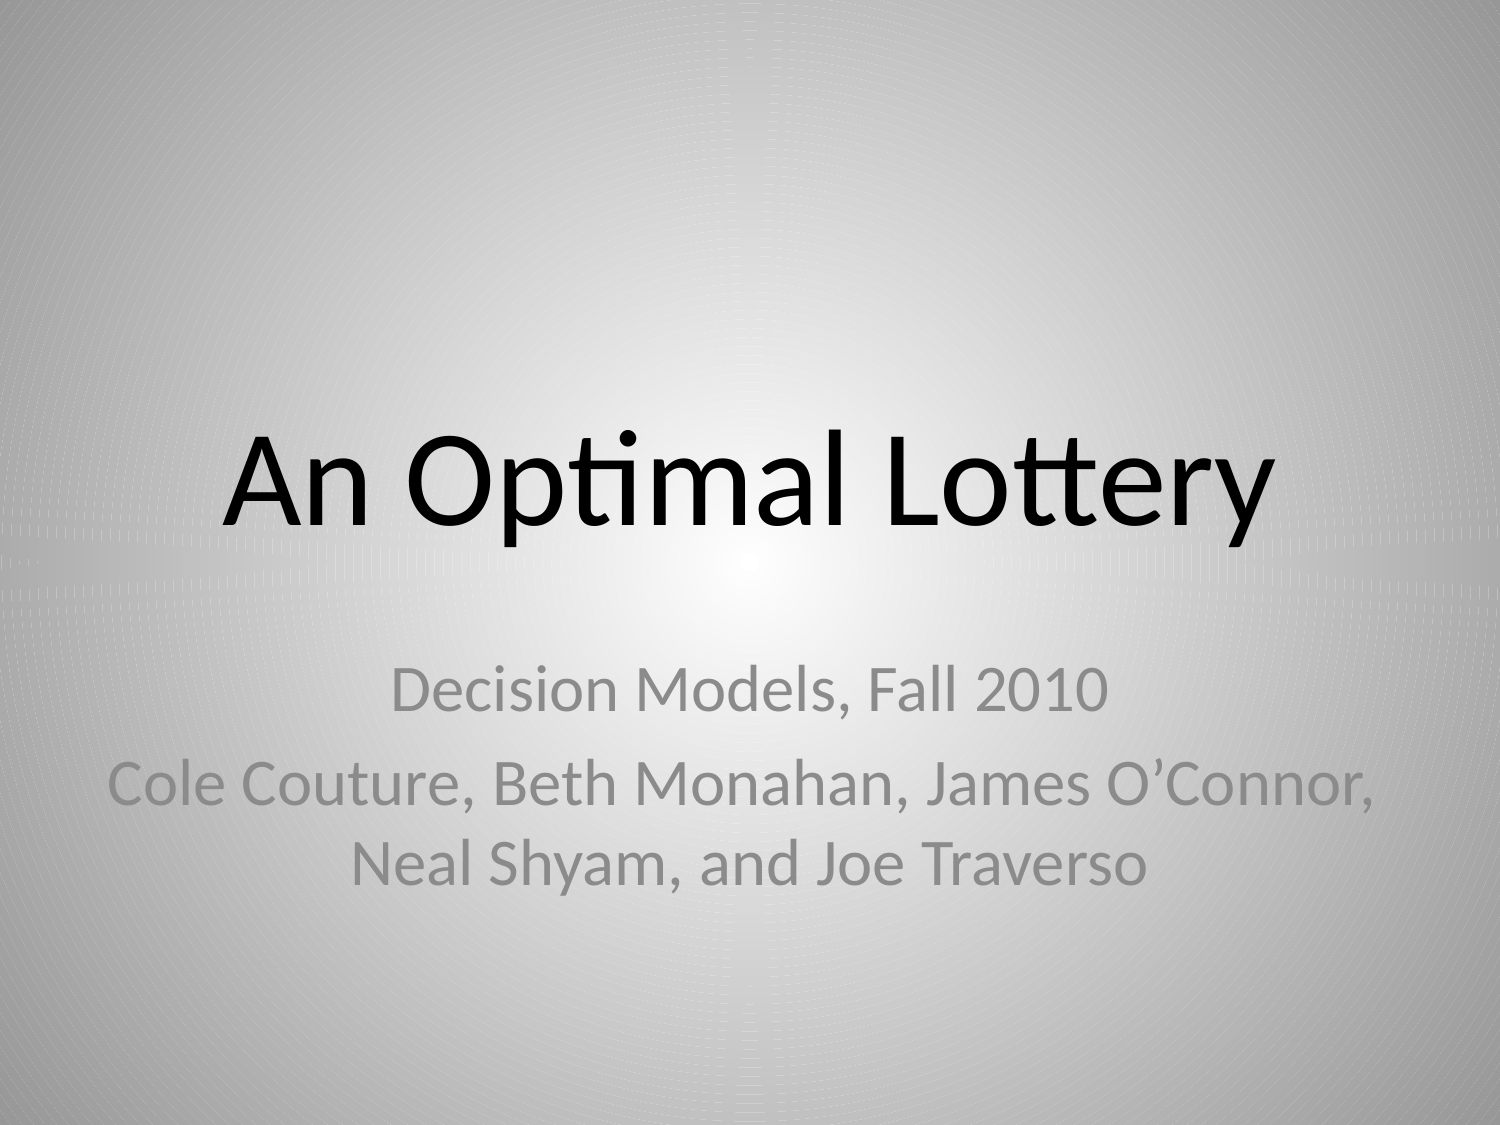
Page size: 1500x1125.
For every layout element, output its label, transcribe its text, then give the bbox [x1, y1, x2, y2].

title An Optimal Lottery [0, 349, 1500, 591]
subtitle Decision Models, Fall 2010 Cole Couture, Beth Monahan, James O’Connor, Neal Shyam, and Joe Traverso [0, 637, 1500, 925]
